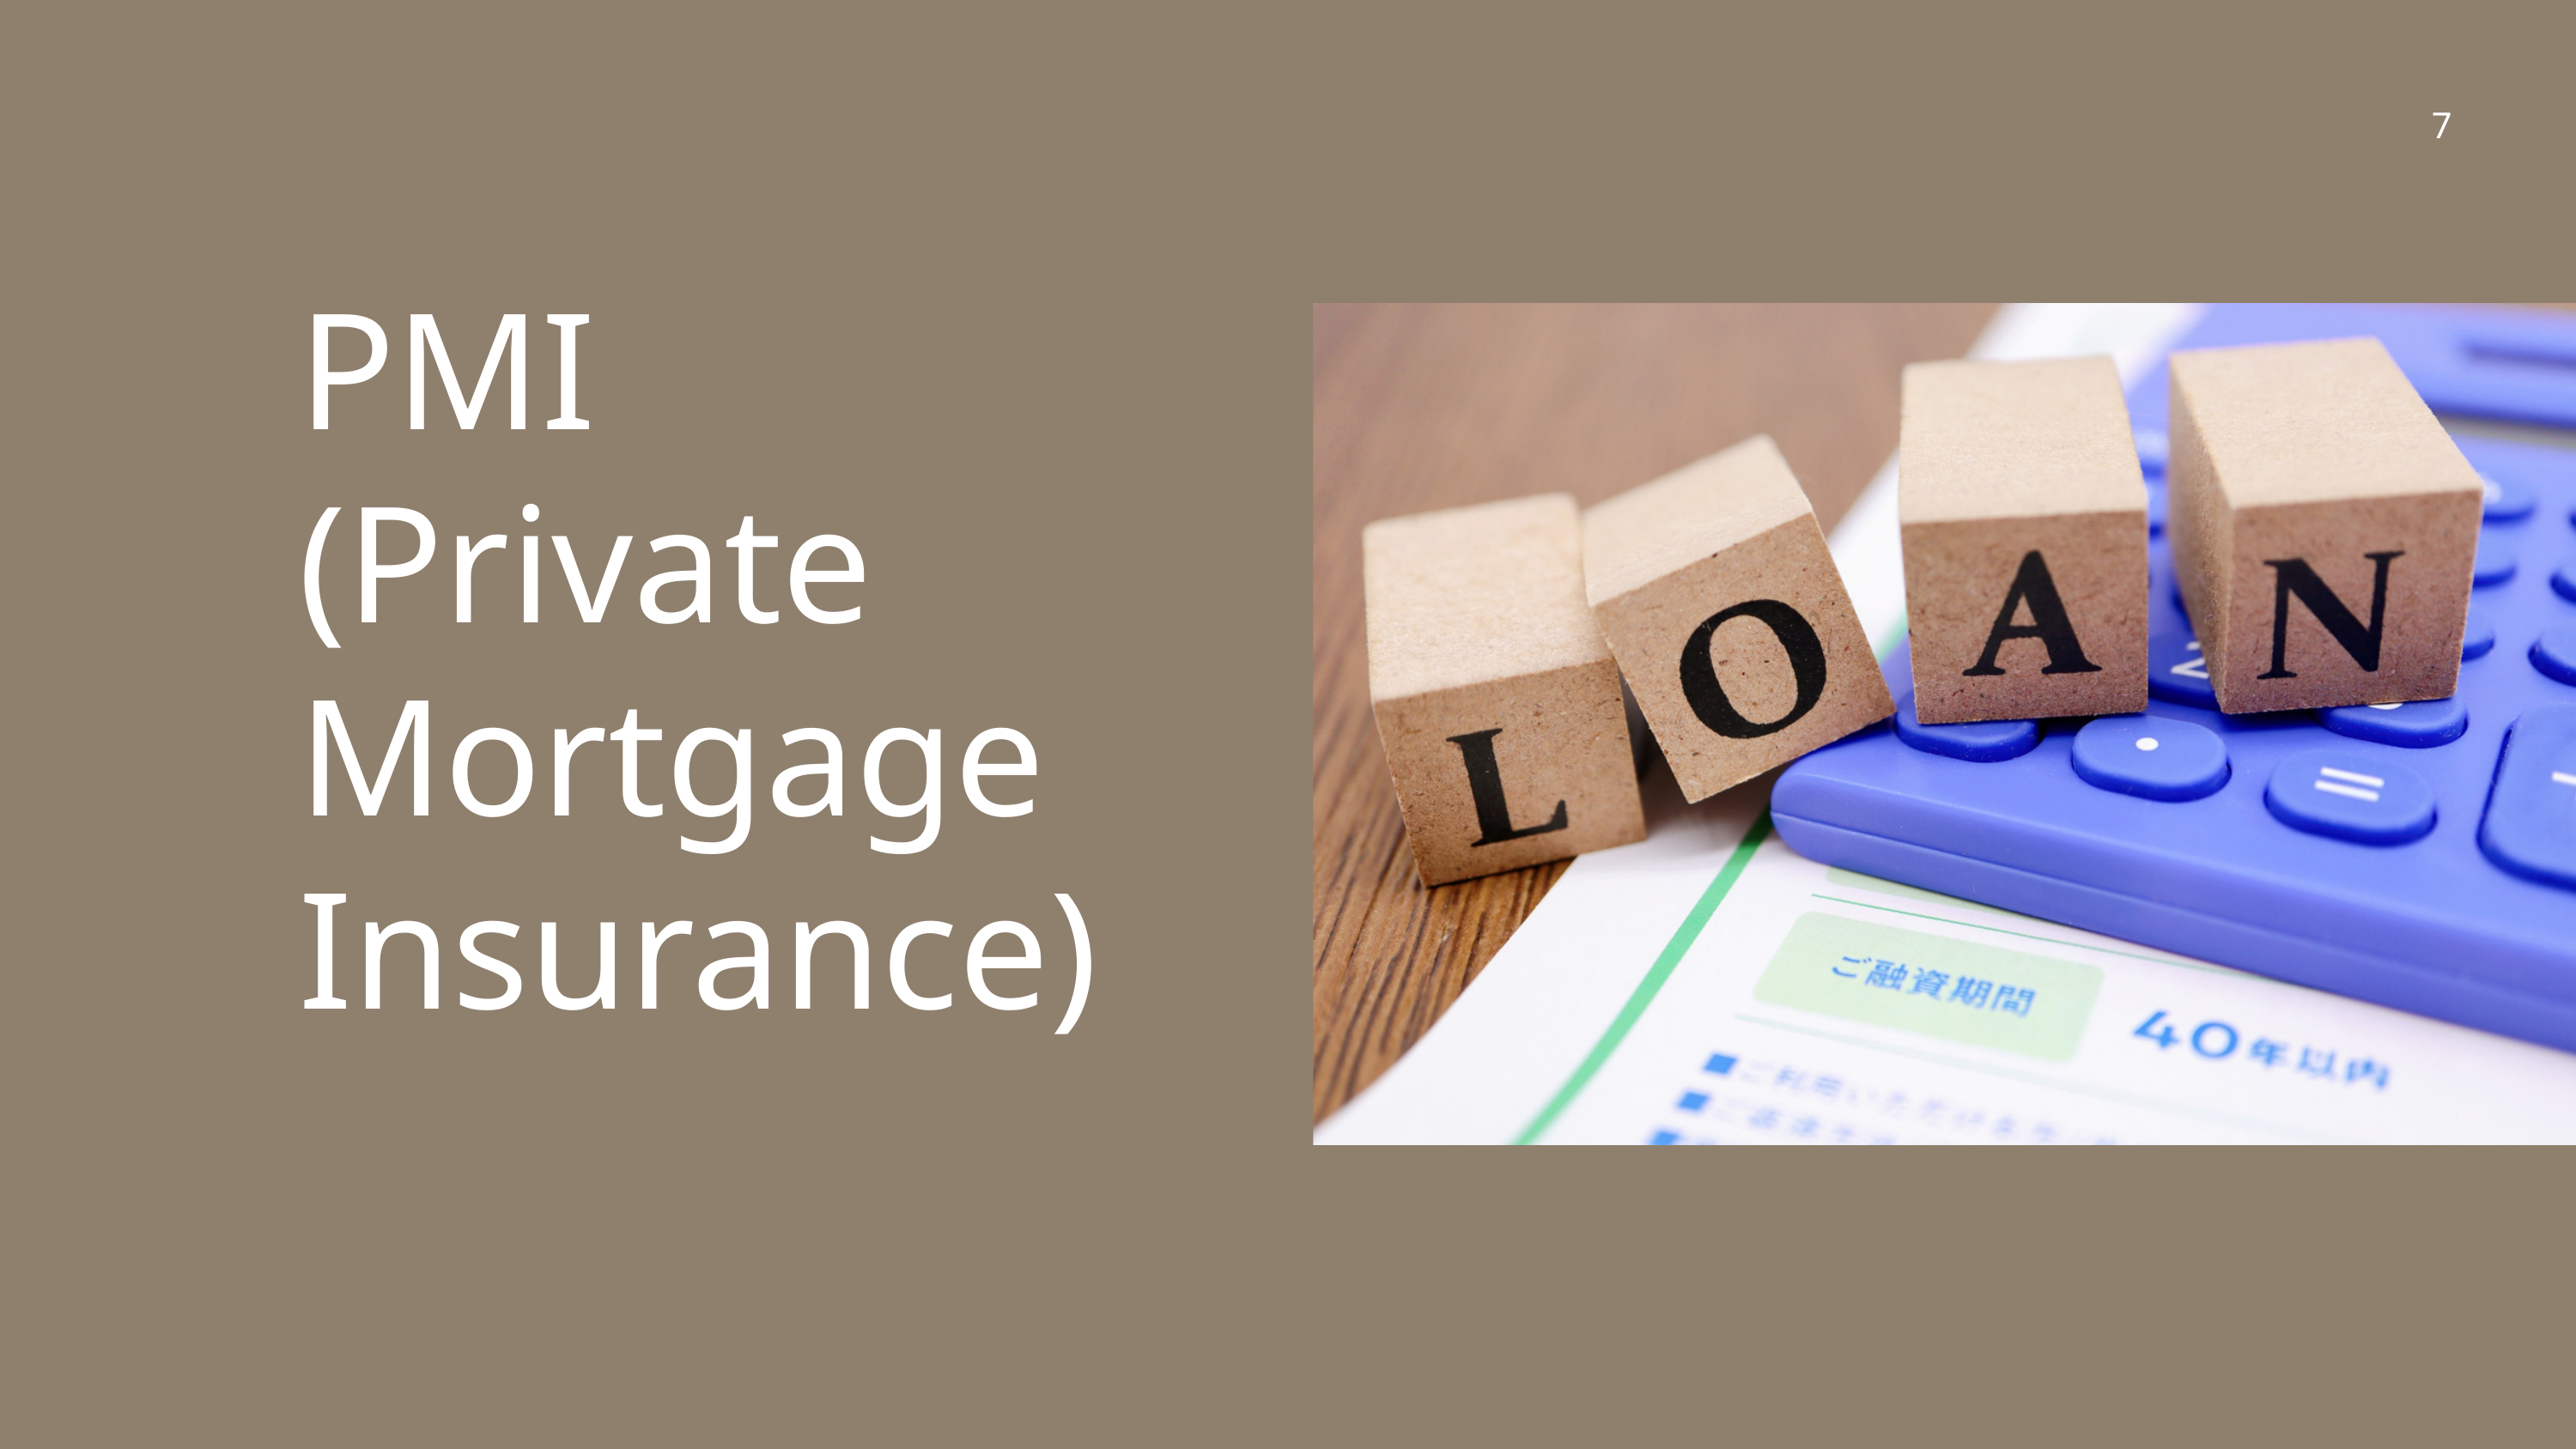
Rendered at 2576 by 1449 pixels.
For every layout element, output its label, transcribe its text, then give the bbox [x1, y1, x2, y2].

text_box [1313, 303, 2576, 1145]
text_box PMI (Private Mortgage Insurance) [298, 269, 1174, 1042]
text_box 7 [2431, 95, 2452, 146]
